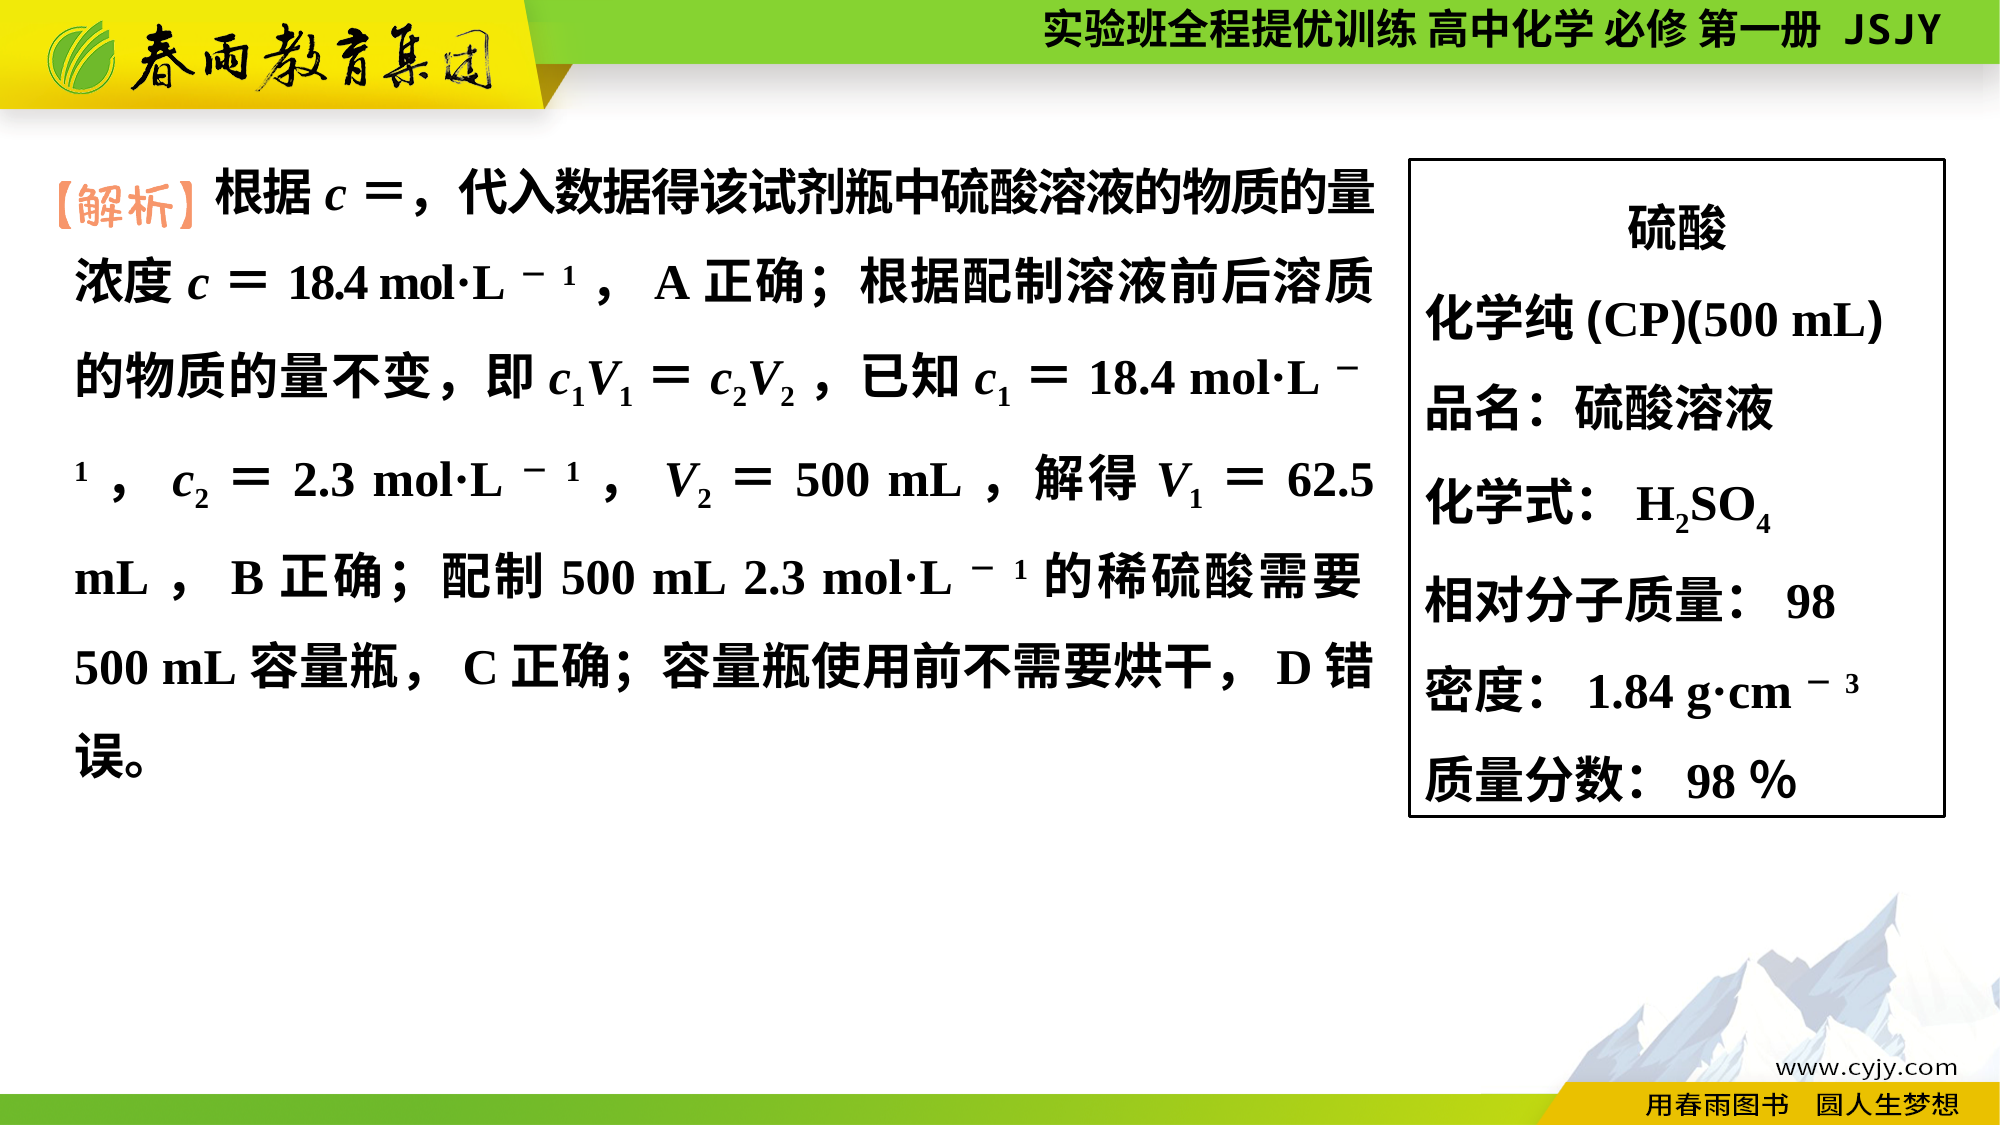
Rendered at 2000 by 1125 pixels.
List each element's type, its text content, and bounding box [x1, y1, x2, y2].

picture [0, 0, 2000, 1125]
text_box 硫酸 化学纯(CP)(500 mL) 品名：硫酸溶液 化学式：H2SO4 相对分子质量：98 密度：1.84 g·cm－3 质量分数：98％ [1409, 159, 1945, 817]
